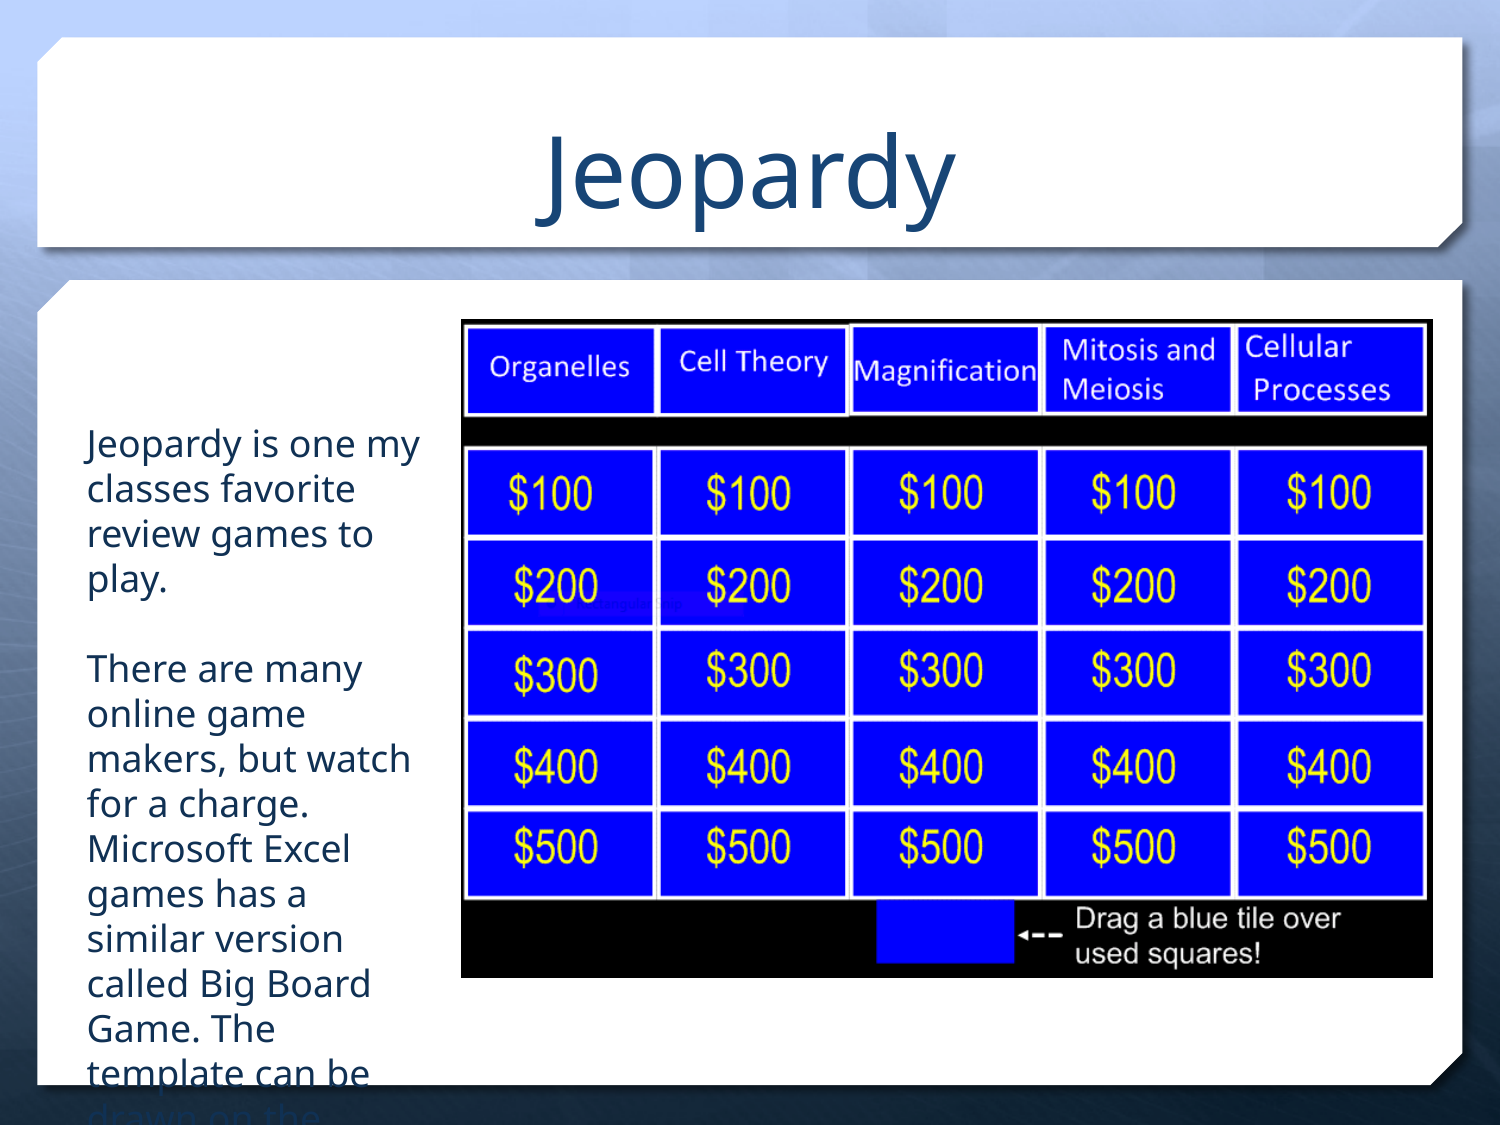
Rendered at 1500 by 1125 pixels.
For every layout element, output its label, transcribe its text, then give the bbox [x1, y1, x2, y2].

text_box Jeopardy is one my classes favorite review games to play. There are many online game makers, but watch for a charge. Microsoft Excel games has a similar version called Big Board Game. The template can be drawn on the board also. [71, 412, 440, 1125]
title Jeopardy [127, 48, 1372, 236]
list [324, 319, 1500, 978]
